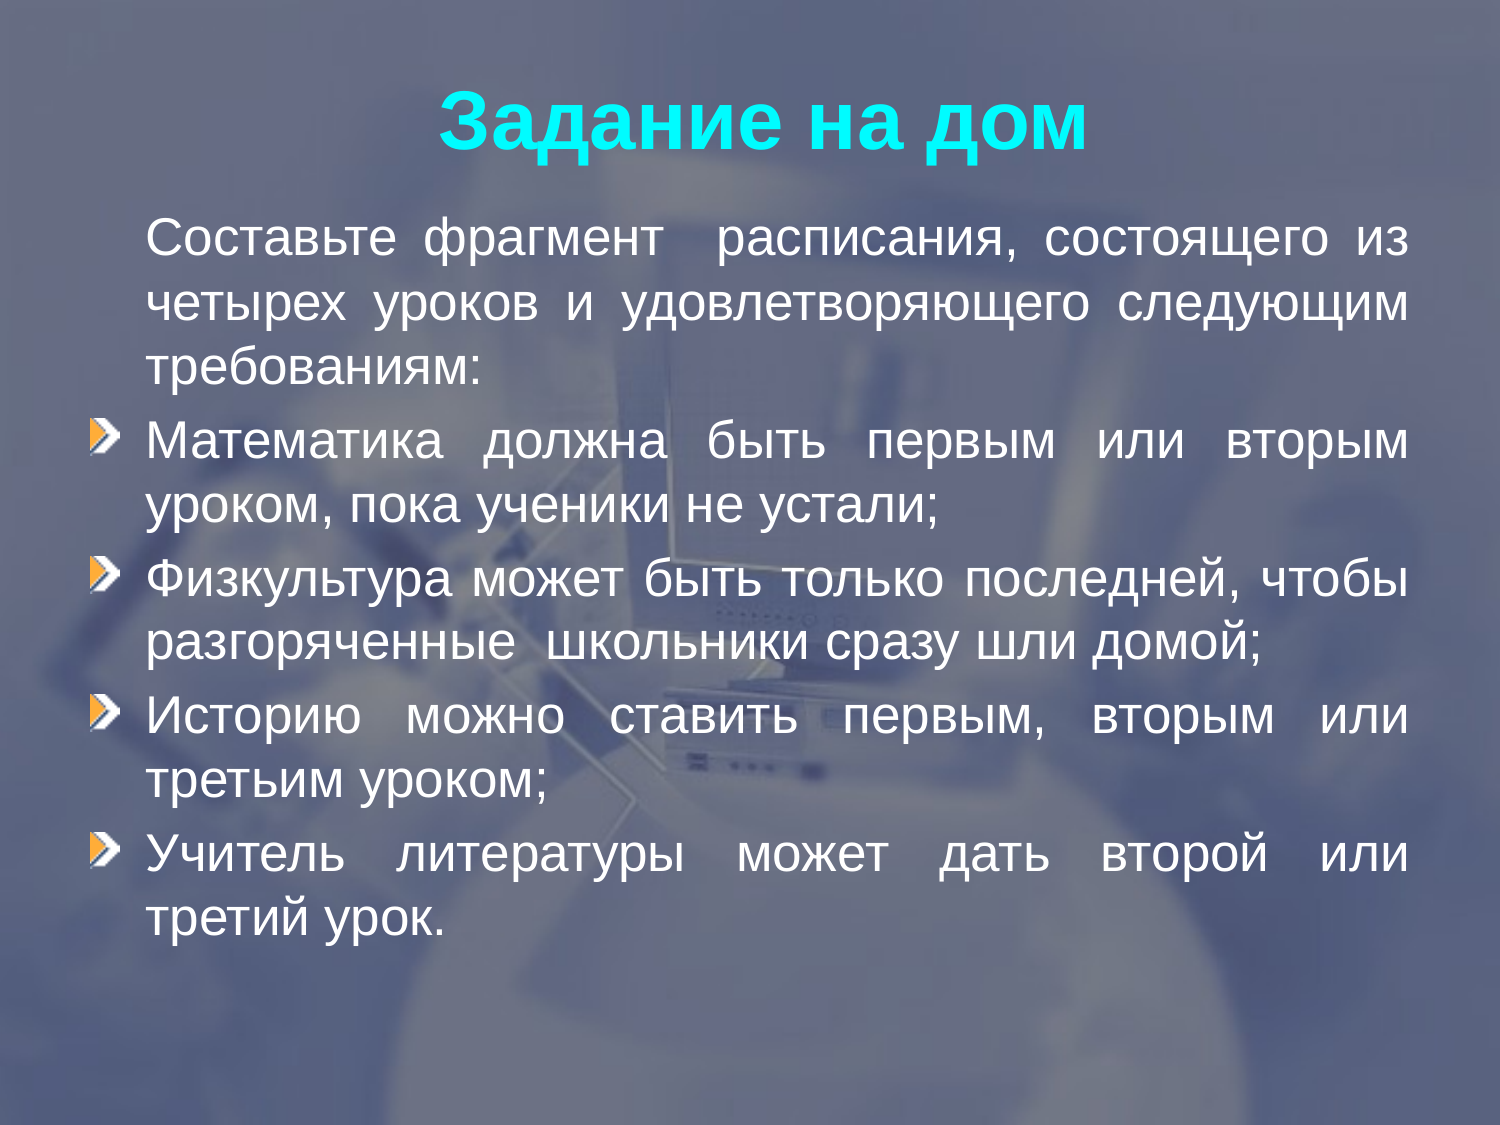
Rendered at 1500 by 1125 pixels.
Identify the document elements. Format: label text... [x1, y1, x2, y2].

title Задание на дом [74, 44, 1426, 187]
list Составьте фрагмент расписания, состоящего из четырех уроков и удовлетворяющего следующим требованиям: Математика должна быть первым или вторым уроком, пока ученики не устали; Физкультура может быть только последней, чтобы разгоряченные школьники сразу шли домой; Историю можно ставить первым, вторым или третьим уроком; Учитель литературы может дать второй или третий урок. [74, 187, 1426, 1006]
picture [0, 0, 1500, 1125]
